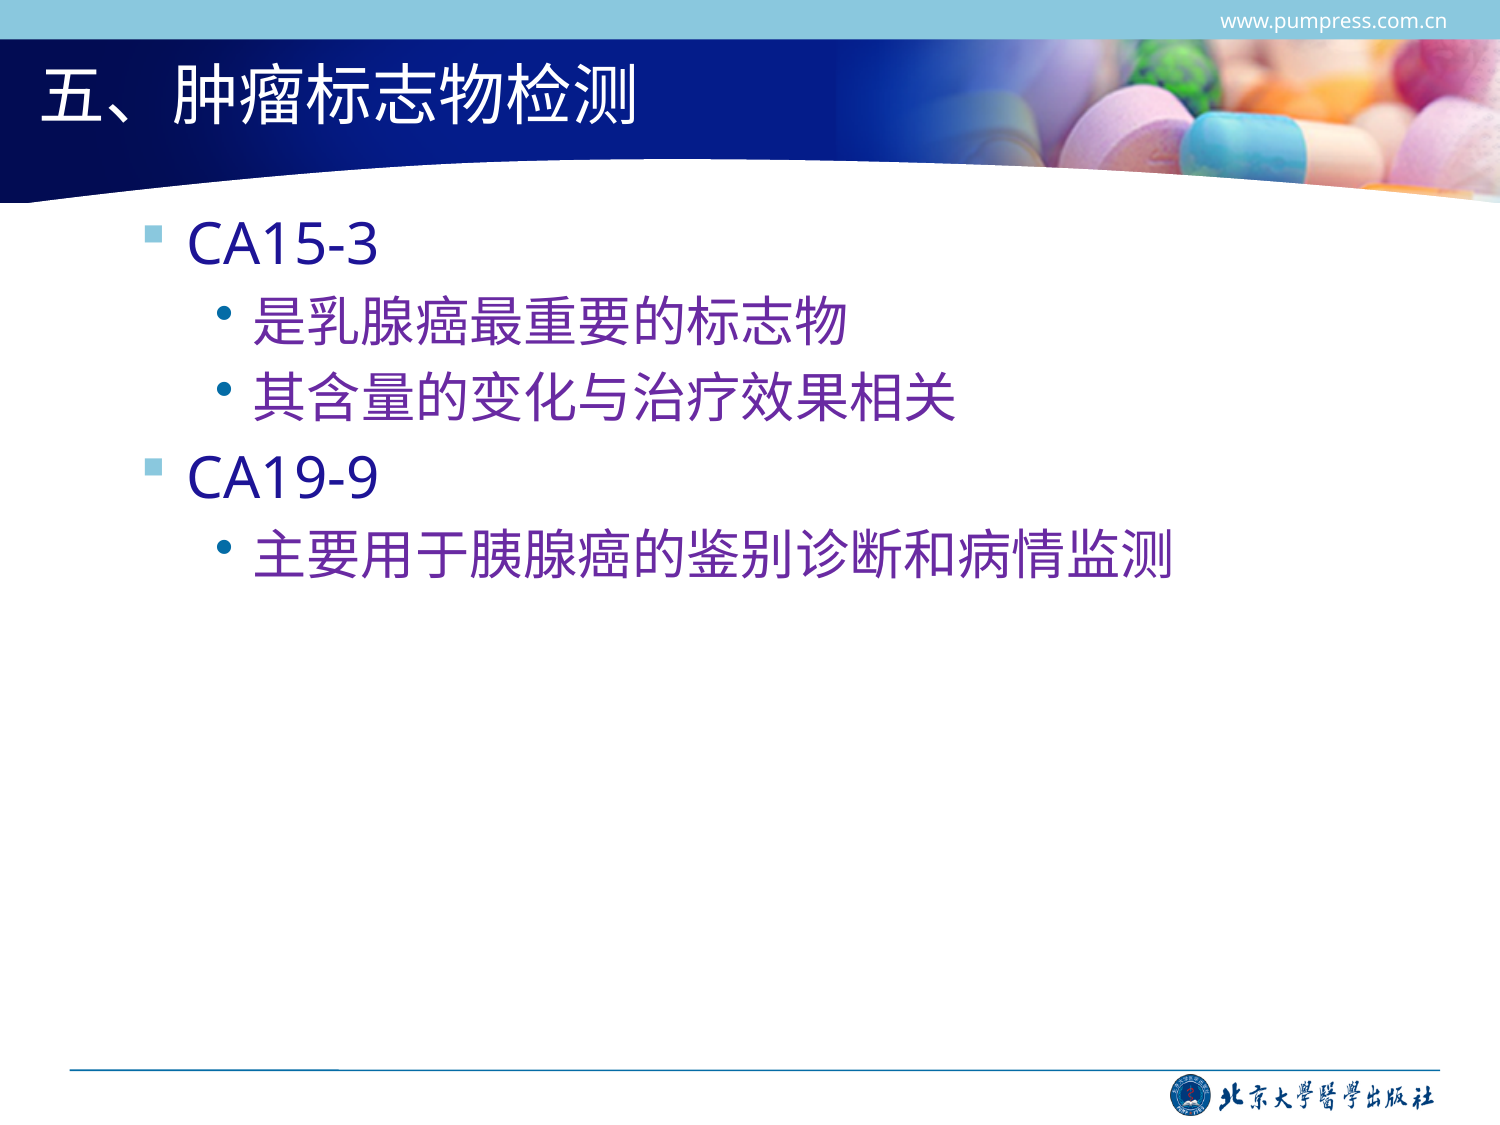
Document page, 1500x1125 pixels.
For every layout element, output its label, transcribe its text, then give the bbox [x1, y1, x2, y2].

picture [0, 40, 1500, 203]
title 五、肿瘤标志物检测 [23, 46, 1349, 140]
slide_number www.pumpress.com.cn [1024, 0, 1463, 38]
picture [1170, 1074, 1436, 1118]
list CA15-3 是乳腺癌最重要的标志物 其含量的变化与治疗效果相关 CA19-9 主要用于胰腺癌的鉴别诊断和病情监测 [49, 198, 1463, 1026]
